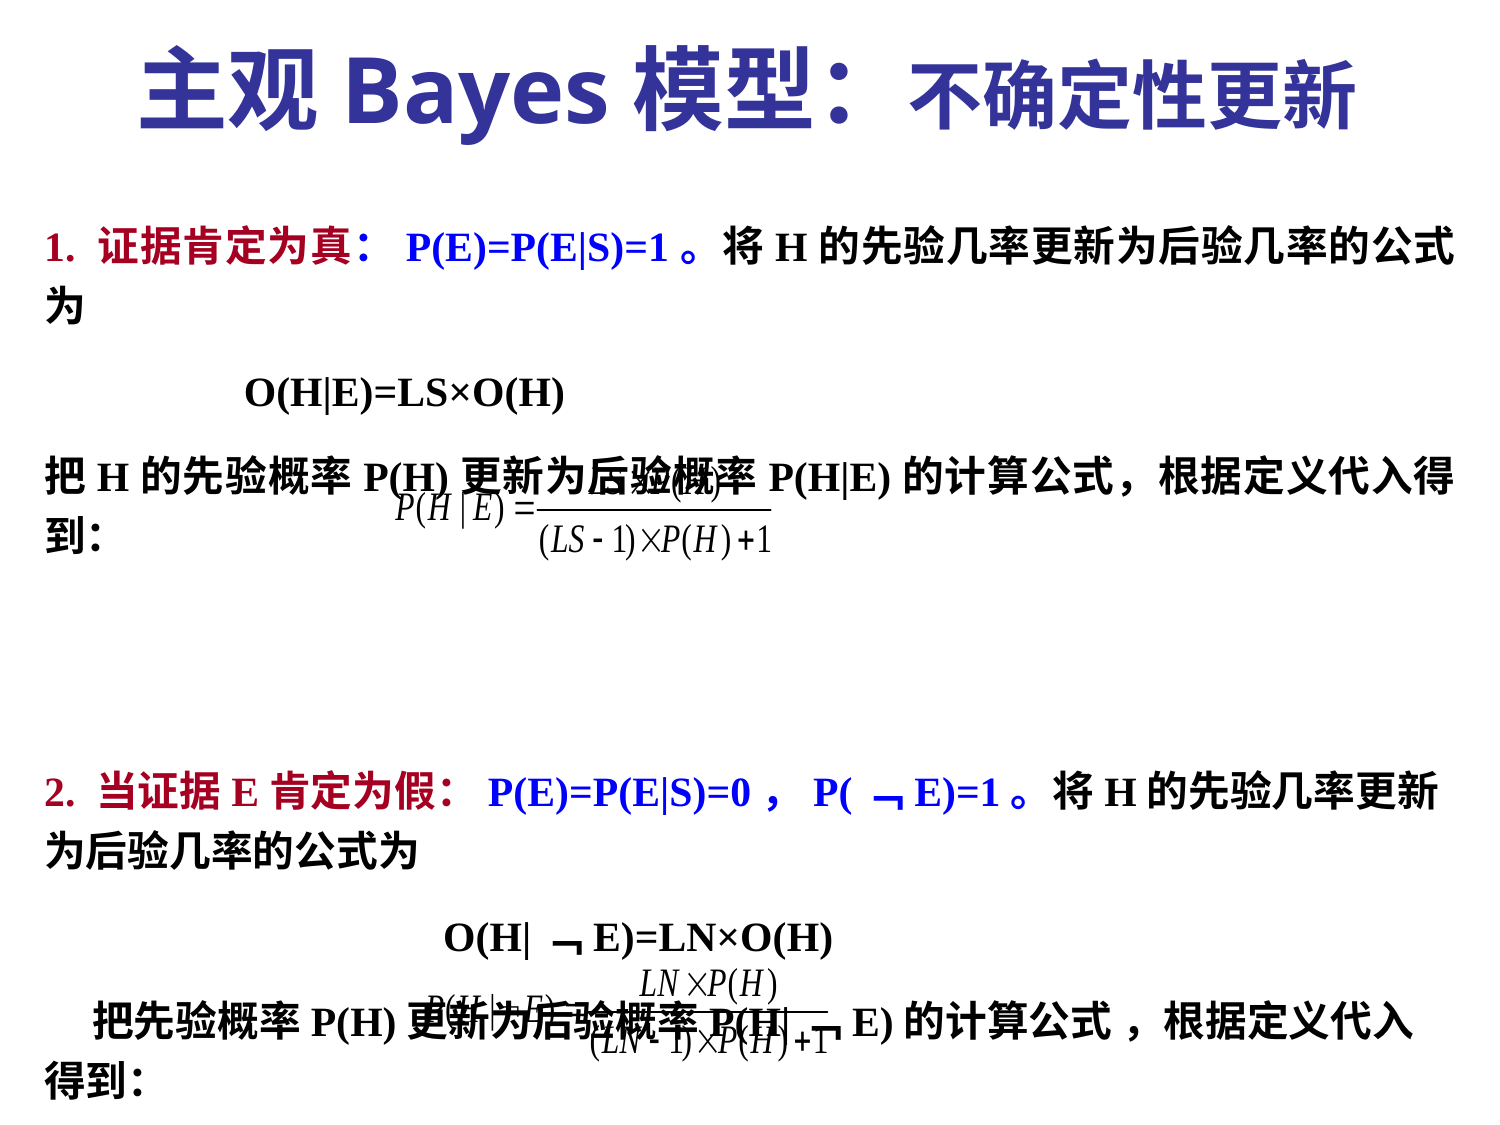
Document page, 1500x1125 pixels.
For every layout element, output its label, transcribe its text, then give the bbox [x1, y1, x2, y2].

text_box 主观Bayes模型：不确定性更新 [58, 24, 1436, 150]
text_box 1. 证据肯定为真：P(E)=P(E|S)=1。将H的先验几率更新为后验几率的公式为 O(H|E)=LS×O(H) 把H的先验概率P(H)更新为后验概率P(H|E)的计算公式，根据定义代入得到： 2. 当证据E肯定为假：P(E)=P(E|S)=0，P(﹁E)=1。将H的先验几率更新为后验几率的公式为 O(H|﹁E)=LN×O(H) 把先验概率P(H)更新为后验概率P(H|﹁E)的计算公式 ，根据定义代入得到： [29, 202, 1471, 1125]
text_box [389, 455, 779, 568]
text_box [418, 957, 835, 1070]
